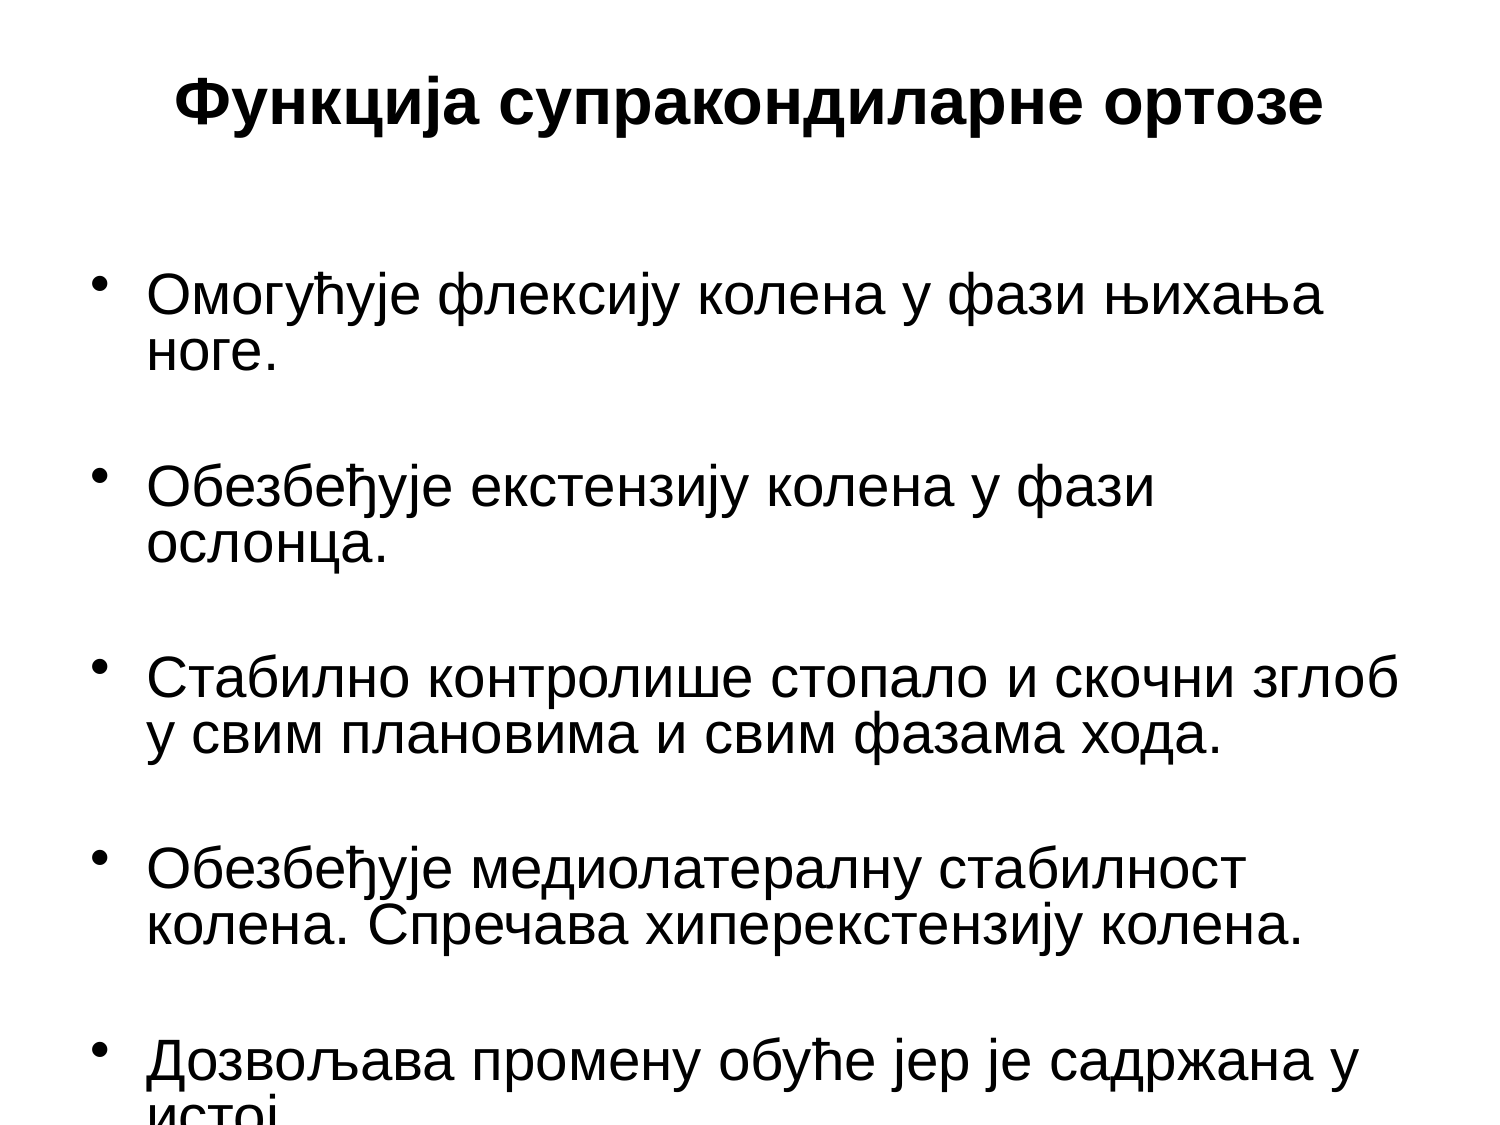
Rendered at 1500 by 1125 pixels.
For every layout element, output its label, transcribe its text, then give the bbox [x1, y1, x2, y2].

title Функција супракондиларне ортозе [75, 45, 1425, 150]
list Омогућује флексију колена у фази њихања ноге. Обезбеђује екстензију колена у фази ослонца. Стабилно контролише стопало и скочни зглоб у свим плановима и свим фазама хода. Обезбеђује медиолатералну стабилност колена. Спречава хиперекстензију колена. Дозвољава промену обуће јер је садржана у истој. [75, 262, 1425, 1075]
